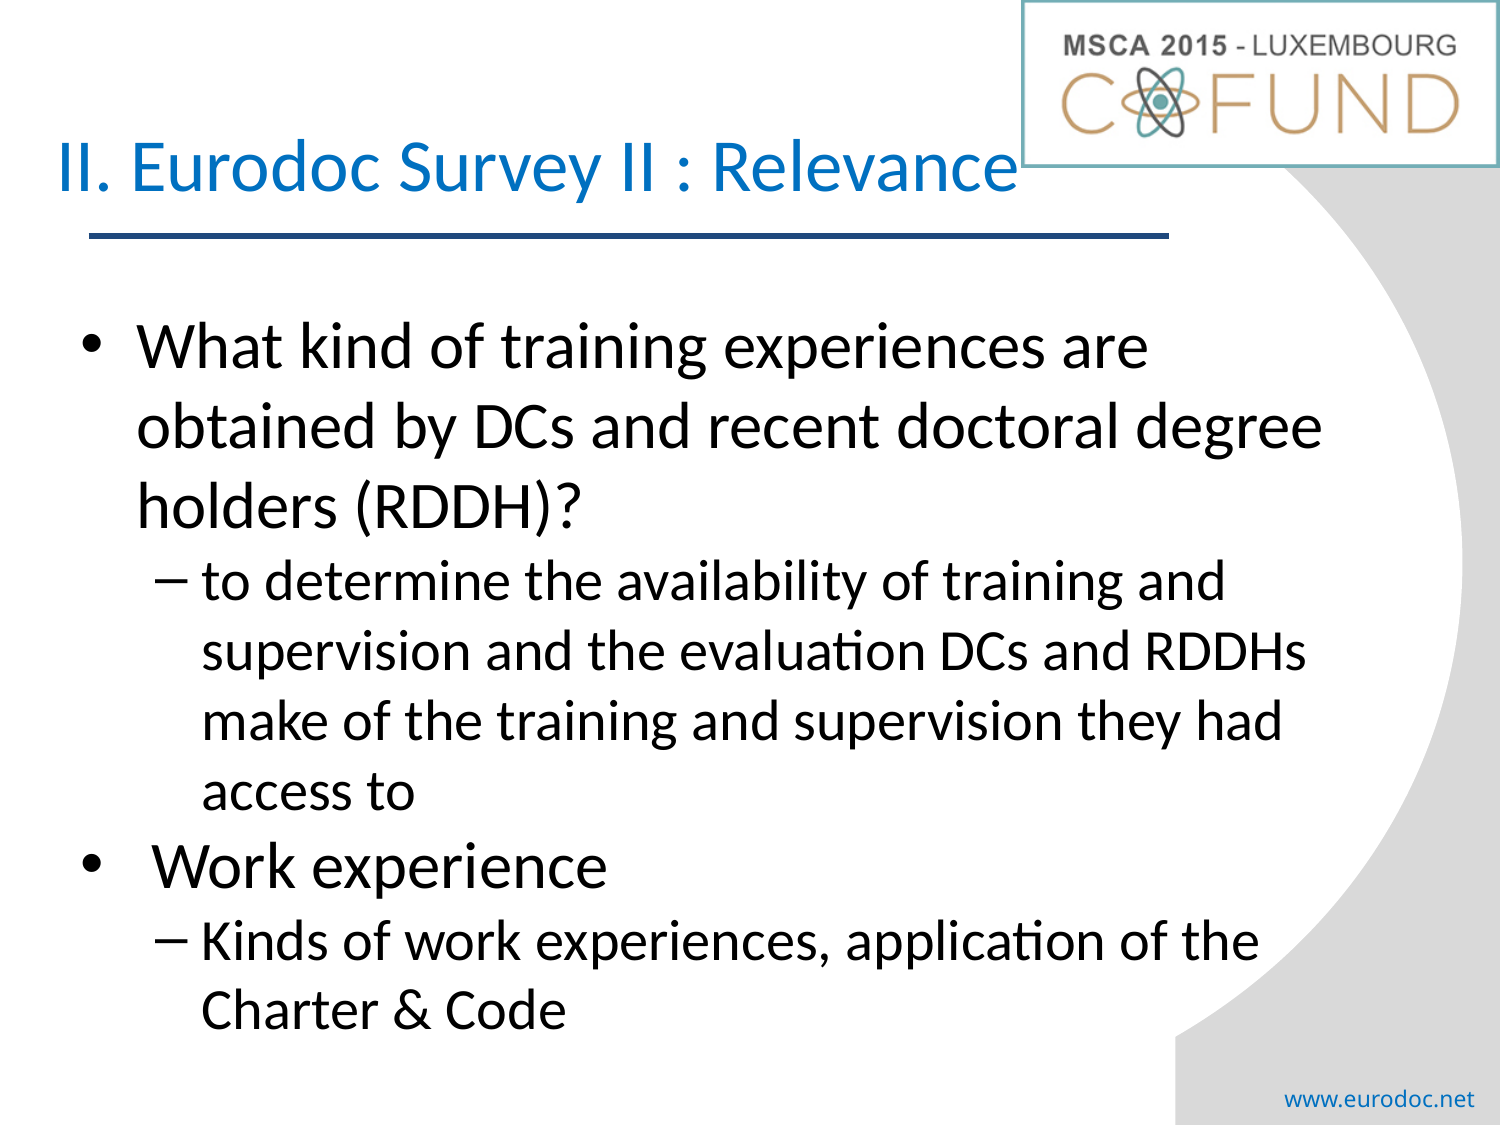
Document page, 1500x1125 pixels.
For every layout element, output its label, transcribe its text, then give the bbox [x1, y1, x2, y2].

picture [1021, 0, 1500, 168]
list What kind of training experiences are obtained by DCs and recent doctoral degree holders (RDDH)? to determine the availability of training and supervision and the evaluation DCs and RDDHs make of the training and supervision they had access to Work experience Kinds of work experiences, application of the Charter & Code [64, 294, 1388, 1098]
title II. Eurodoc Survey II : Relevance [41, 78, 1128, 256]
